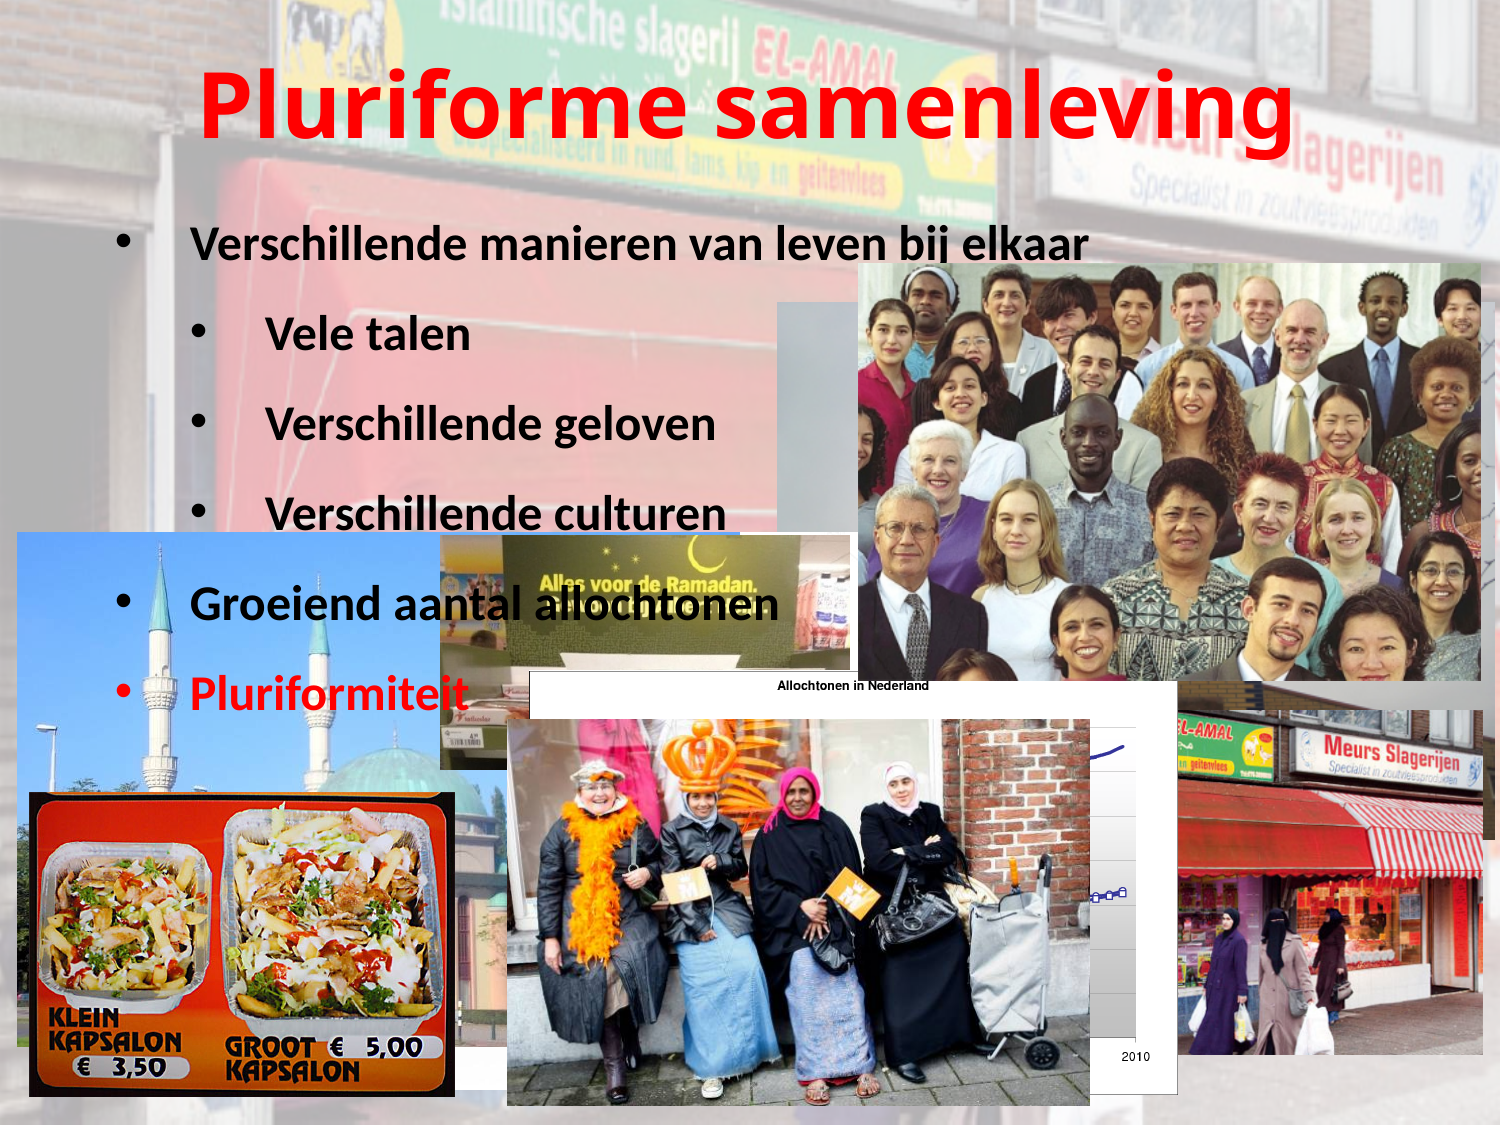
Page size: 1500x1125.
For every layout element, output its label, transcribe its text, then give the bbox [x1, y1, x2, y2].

title Pluriforme samenleving [71, 7, 1424, 197]
text_box Verschillende manieren van leven bij elkaar Vele talen Verschillende geloven Verschillende culturen Groeiend aantal allochtonen Pluriformiteit [100, 172, 1176, 530]
picture [17, 263, 1495, 1107]
